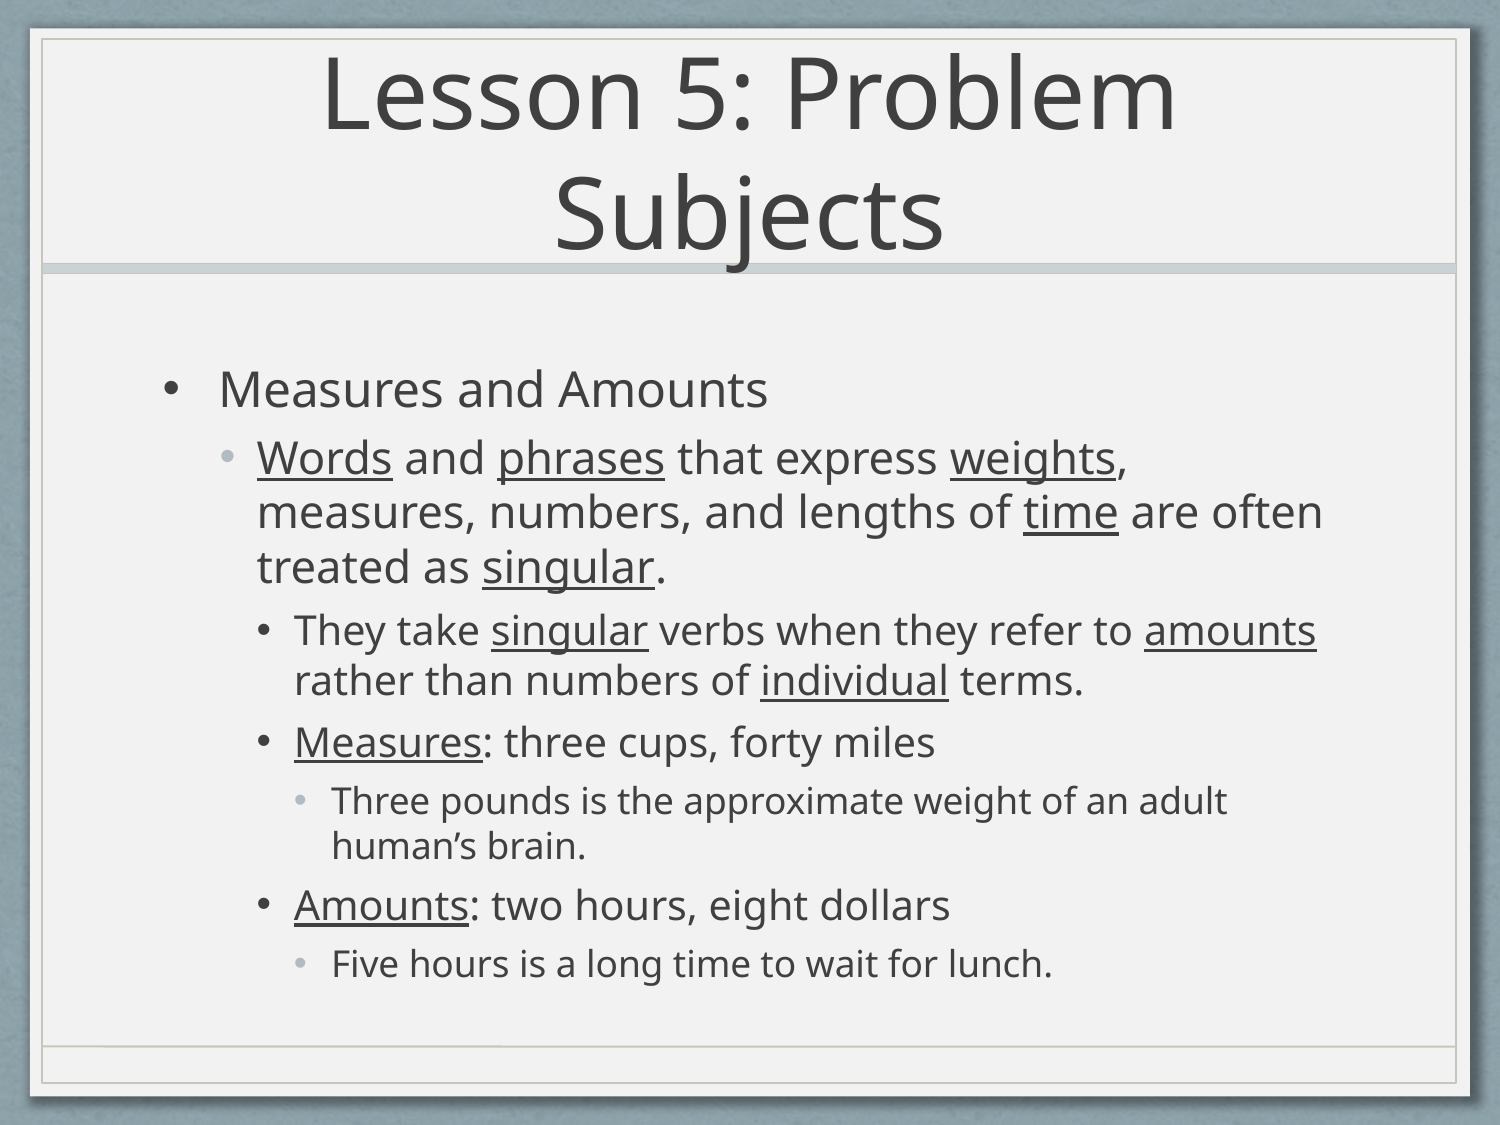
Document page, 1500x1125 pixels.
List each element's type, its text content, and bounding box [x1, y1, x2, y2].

list Measures and Amounts Words and phrases that express weights, measures, numbers, and lengths of time are often treated as singular. They take singular verbs when they refer to amounts rather than numbers of individual terms. Measures: three cups, forty miles Three pounds is the approximate weight of an adult human’s brain. Amounts: two hours, eight dollars Five hours is a long time to wait for lunch. [147, 350, 1353, 995]
title Lesson 5: Problem Subjects [147, 40, 1353, 260]
